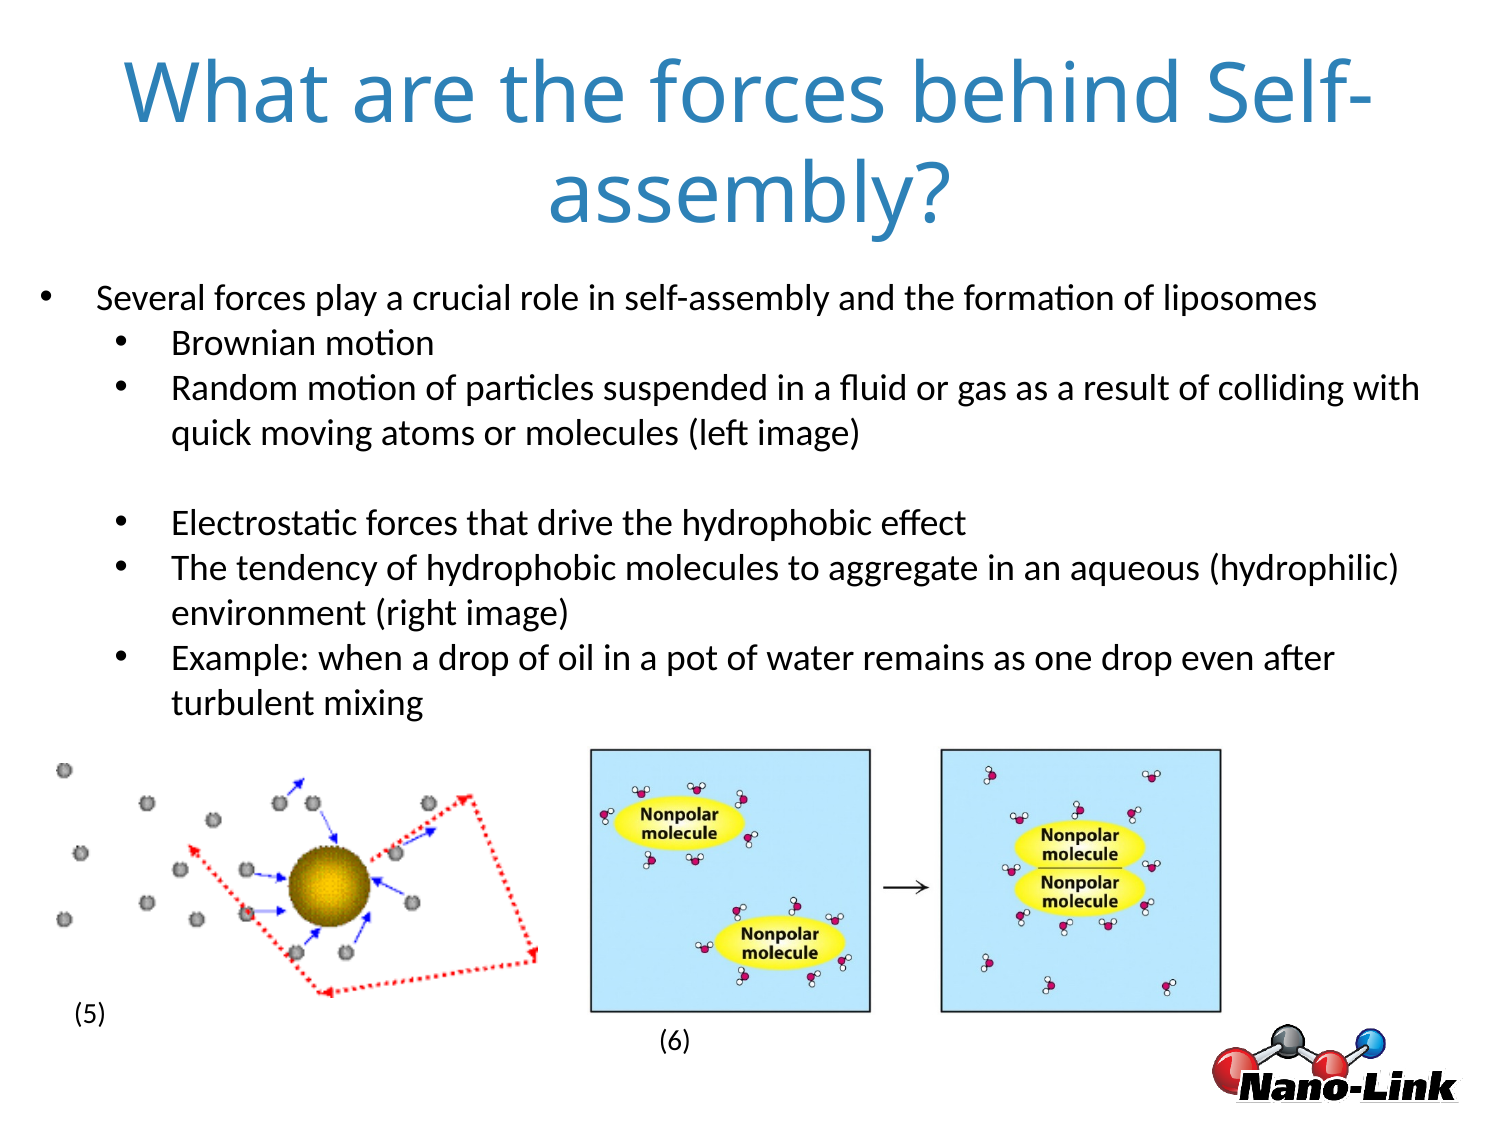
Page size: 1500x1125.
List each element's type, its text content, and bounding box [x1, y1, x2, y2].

text_box (6) [643, 1024, 706, 1064]
text_box Several forces play a crucial role in self-assembly and the formation of liposomes Brownian motion Random motion of particles suspended in a fluid or gas as a result of colliding with quick moving atoms or molecules (left image) Electrostatic forces that drive the hydrophobic effect The tendency of hydrophobic molecules to aggregate in an aqueous (hydrophilic) environment (right image) Example: when a drop of oil in a pot of water remains as one drop even after turbulent mixing [24, 265, 1444, 731]
picture [1212, 1024, 1463, 1103]
text_box (5) [59, 1005, 122, 1037]
picture [56, 762, 538, 999]
title What are the forces behind Self-assembly? [37, 45, 1463, 233]
picture [587, 746, 1224, 1015]
